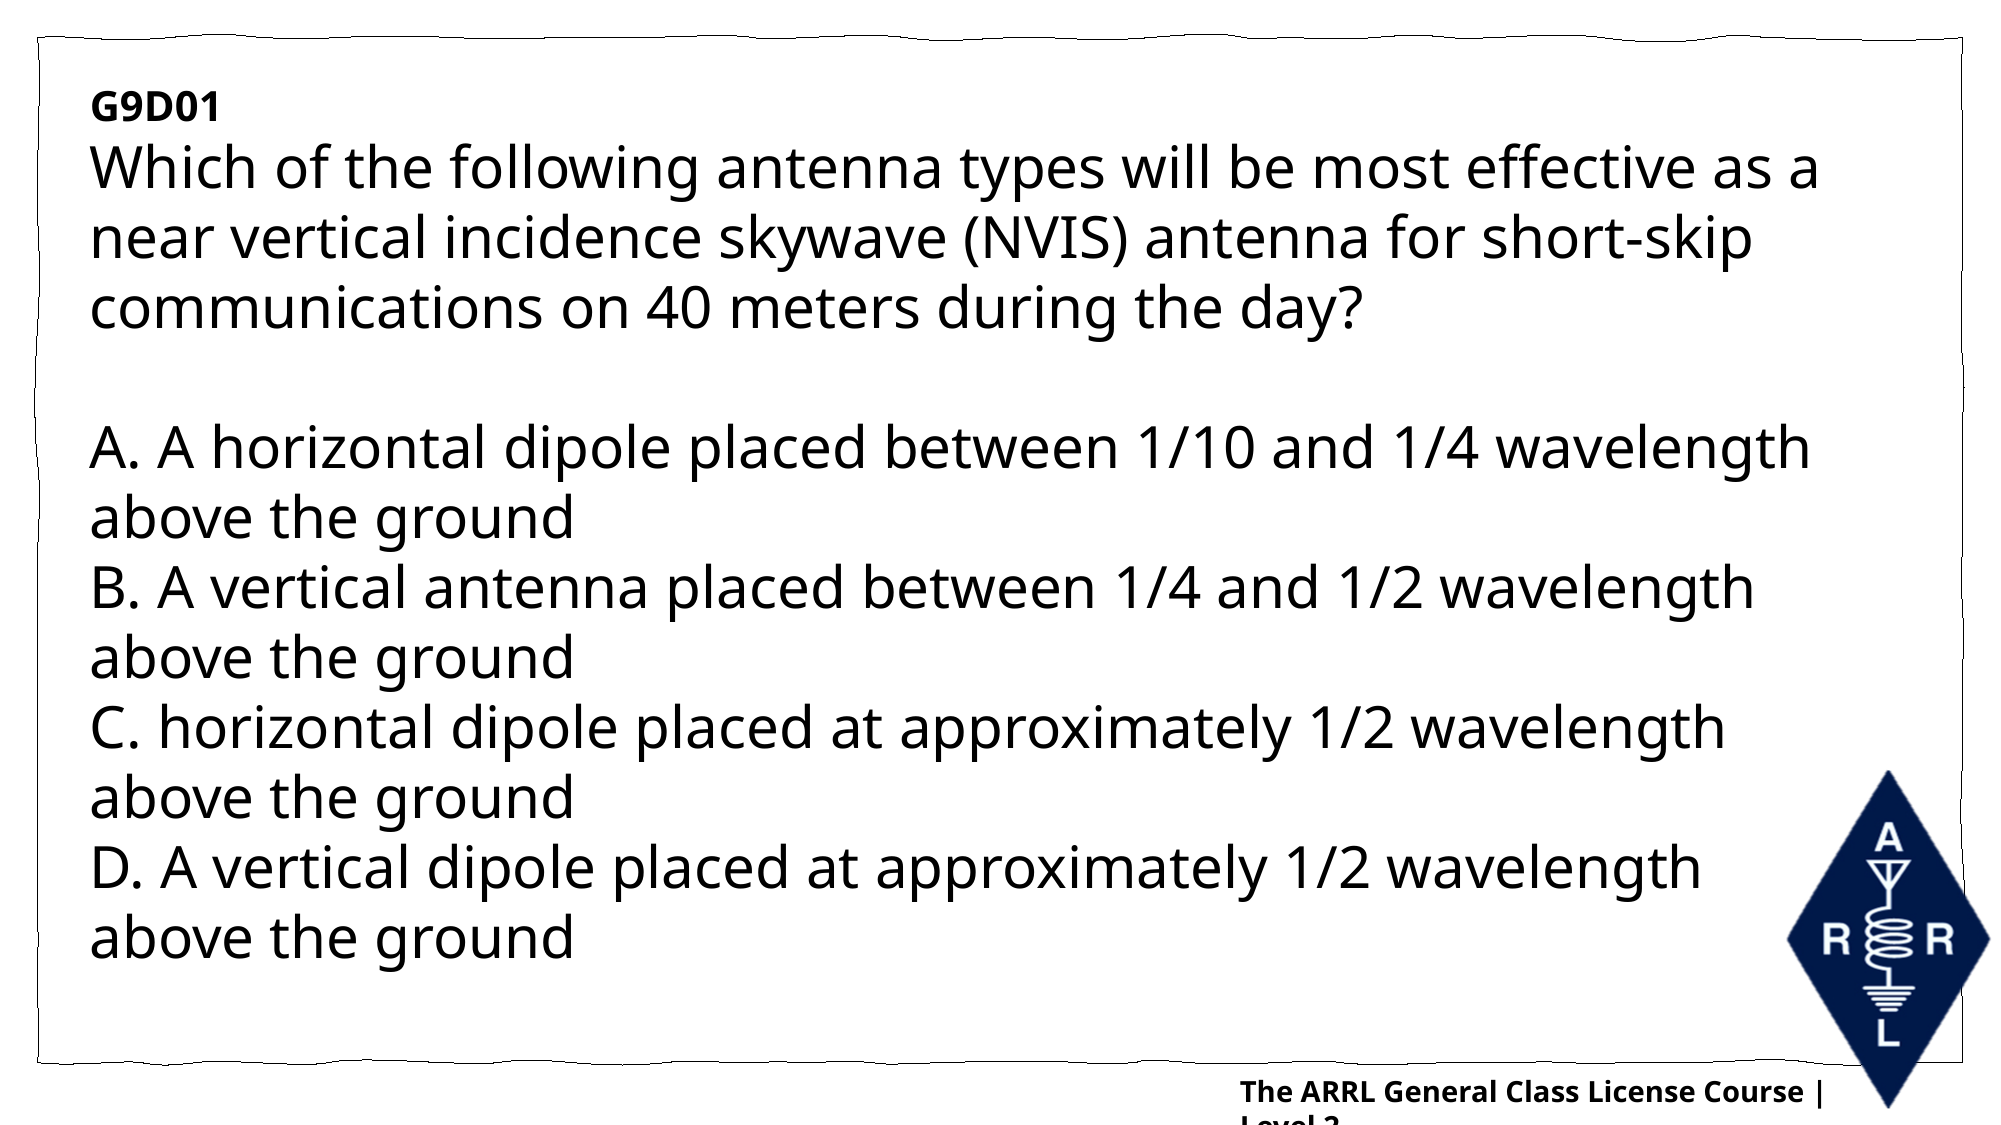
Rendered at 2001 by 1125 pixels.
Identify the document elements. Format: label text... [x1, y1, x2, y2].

text_box G9D01 Which of the following antenna types will be most effective as a near vertical incidence skywave (NVIS) antenna for short-skip communications on 40 meters during the day? A. A horizontal dipole placed between 1/10 and 1/4 wavelength above the ground B. A vertical antenna placed between 1/4 and 1/2 wavelength above the ground C. horizontal dipole placed at approximately 1/2 wavelength above the ground D. A vertical dipole placed at approximately 1/2 wavelength above the ground [75, 72, 1850, 978]
picture [1773, 752, 1999, 1125]
